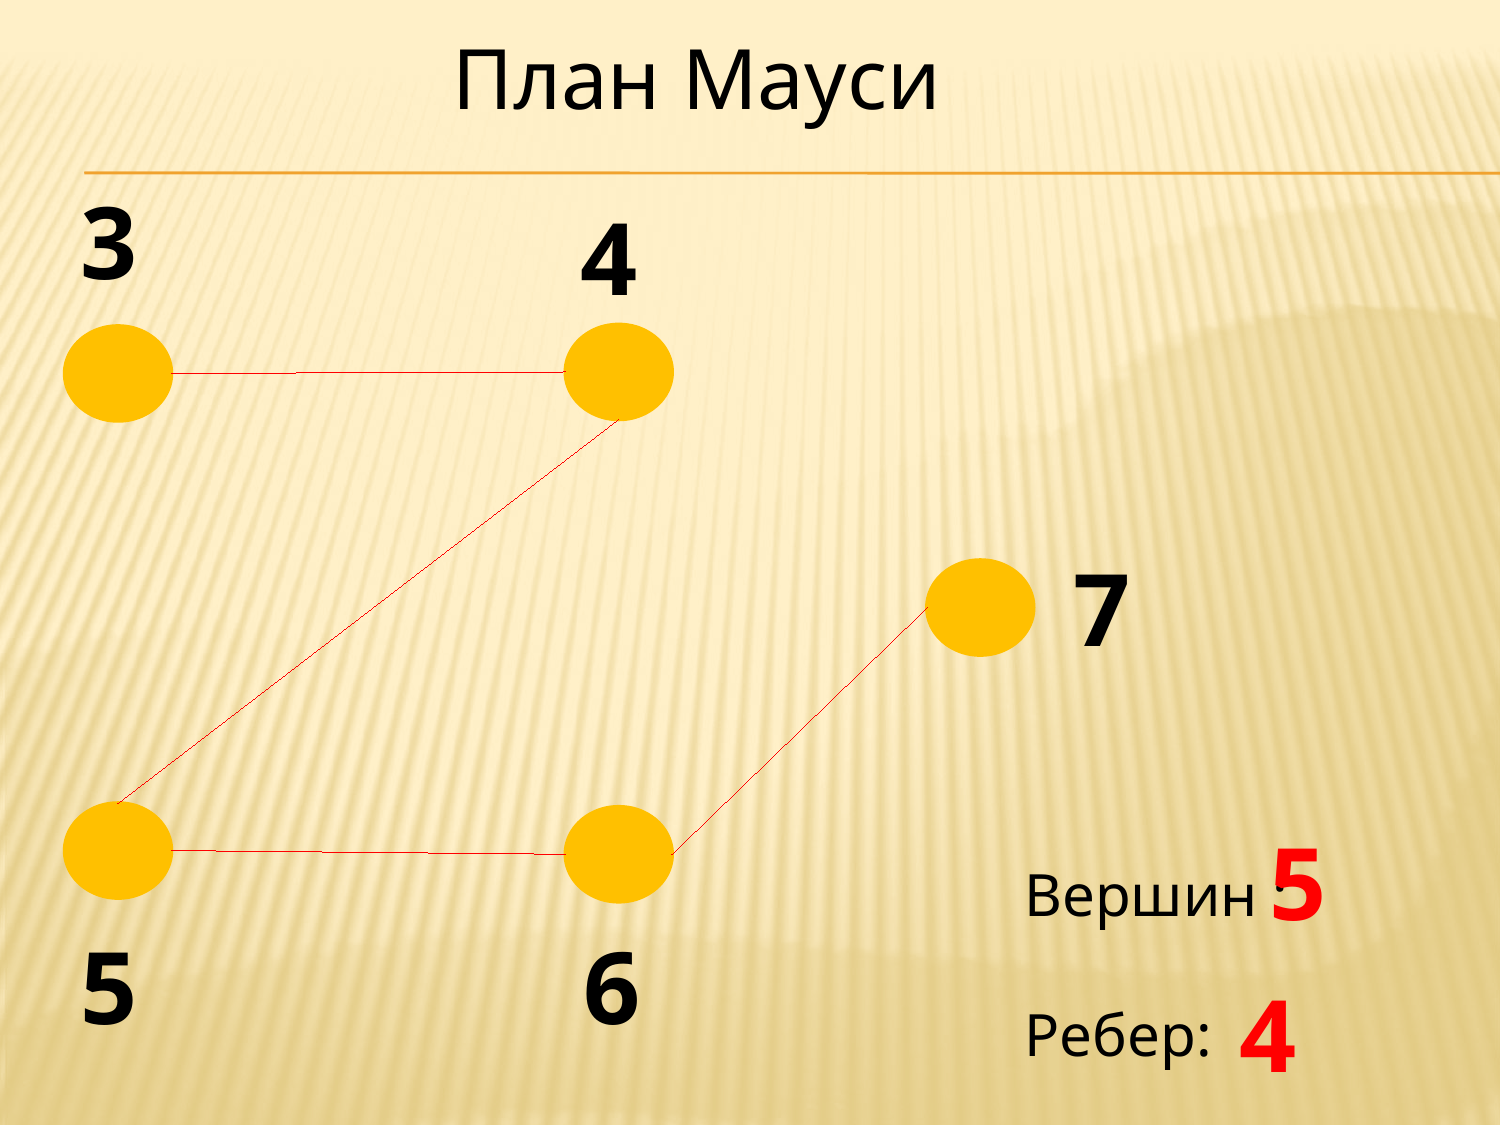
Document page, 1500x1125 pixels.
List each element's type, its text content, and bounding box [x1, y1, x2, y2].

picture [0, 0, 1500, 1125]
text_box [62, 801, 174, 900]
text_box 4 [565, 188, 720, 324]
text_box [62, 324, 174, 423]
text_box [563, 324, 674, 422]
text_box 5 [65, 916, 219, 1052]
text_box 4 [1224, 964, 1378, 1100]
text_box План Мауси [312, 19, 1081, 134]
text_box 6 [568, 916, 723, 1052]
text_box [563, 804, 674, 904]
text_box Вершин : Ребер: [1009, 850, 1500, 1076]
text_box 5 [1254, 813, 1409, 948]
text_box 3 [65, 172, 219, 308]
text_box 7 [1059, 539, 1213, 675]
text_box [925, 558, 1036, 657]
